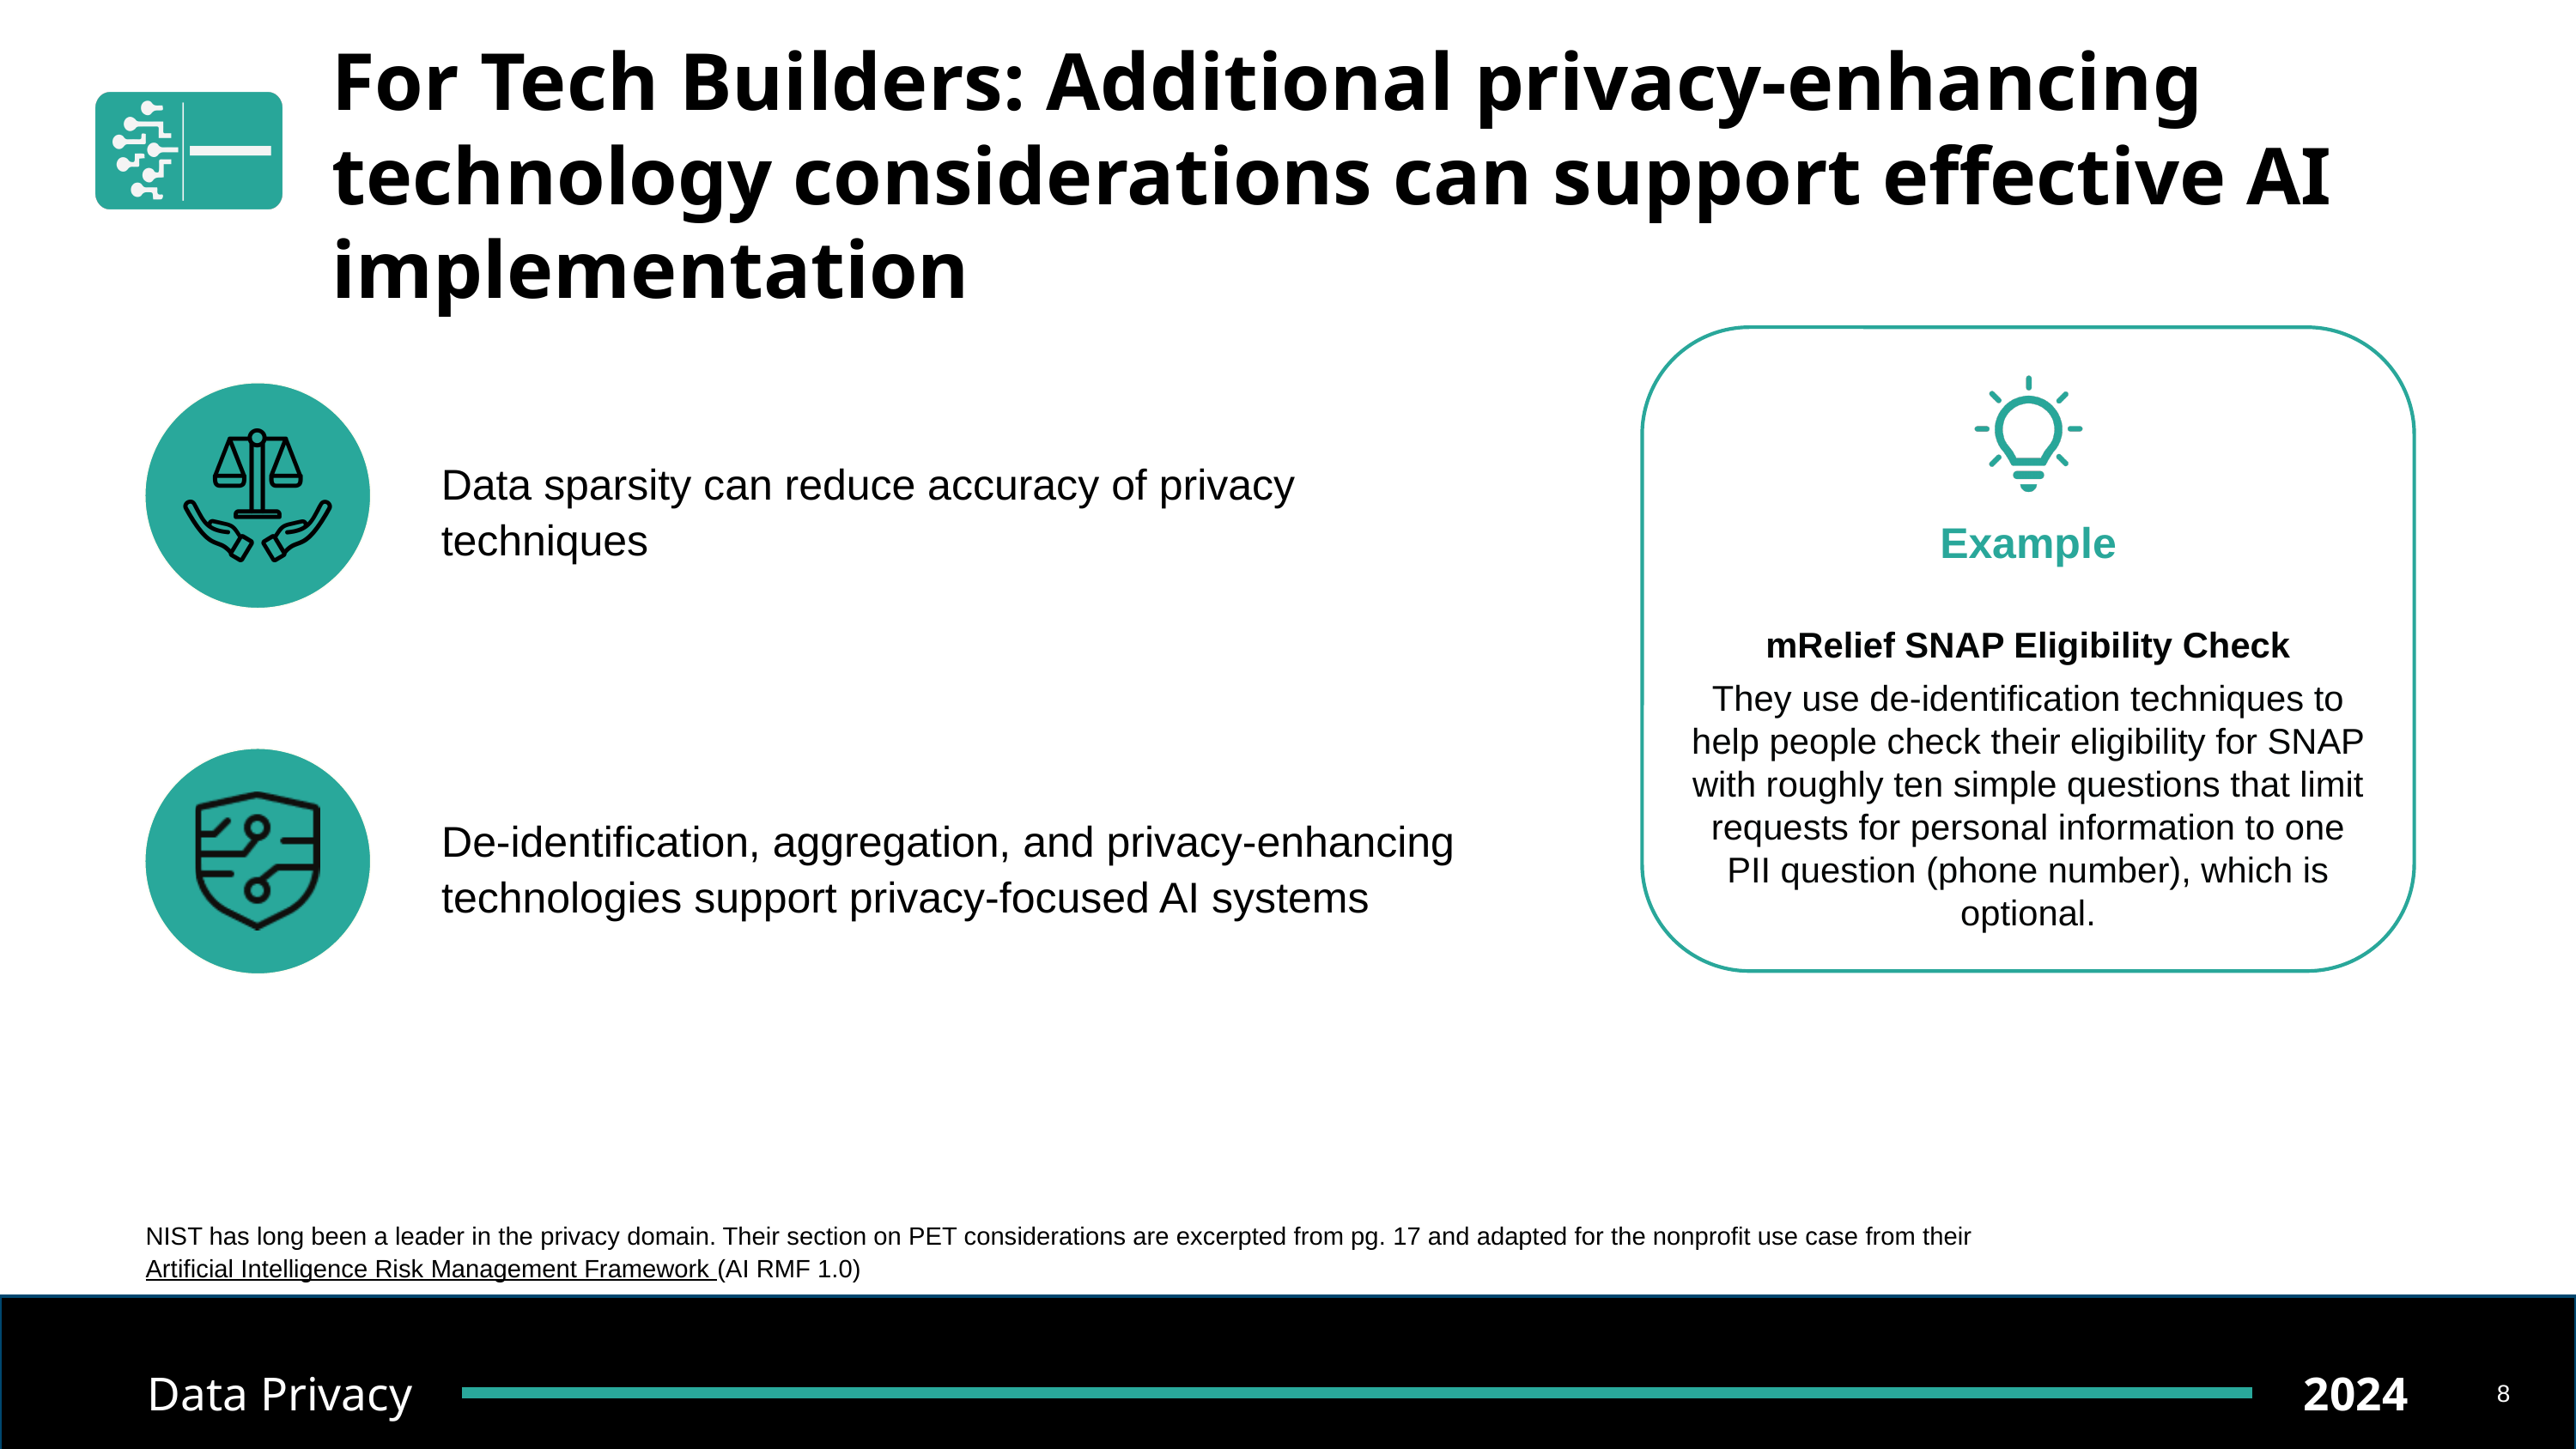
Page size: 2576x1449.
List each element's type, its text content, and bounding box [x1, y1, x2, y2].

picture [1963, 369, 2093, 500]
title For Tech Builders: Additional privacy-enhancing technology considerations can support effective AI implementation [325, 52, 2576, 294]
text_box mRelief SNAP Eligibility Check They use de-identification techniques to help people check their eligibility for SNAP with roughly ten simple questions that limit requests for personal information to one PII question (phone number), which is optional. [1640, 325, 2416, 973]
text_box NIST has long been a leader in the privacy domain. Their section on PET considerations are excerpted from pg. 17 and adapted for the nonprofit use case from their Artificial Intelligence Risk Management Framework (AI RMF 1.0) [145, 1217, 2372, 1283]
text_box Example [1867, 499, 2190, 585]
picture [95, 91, 283, 210]
text_box Data sparsity can reduce accuracy of privacy techniques [440, 453, 1428, 565]
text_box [144, 748, 371, 974]
text_box De-identification, aggregation, and privacy-enhancing technologies support privacy-focused AI systems [441, 809, 1511, 922]
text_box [144, 382, 371, 609]
